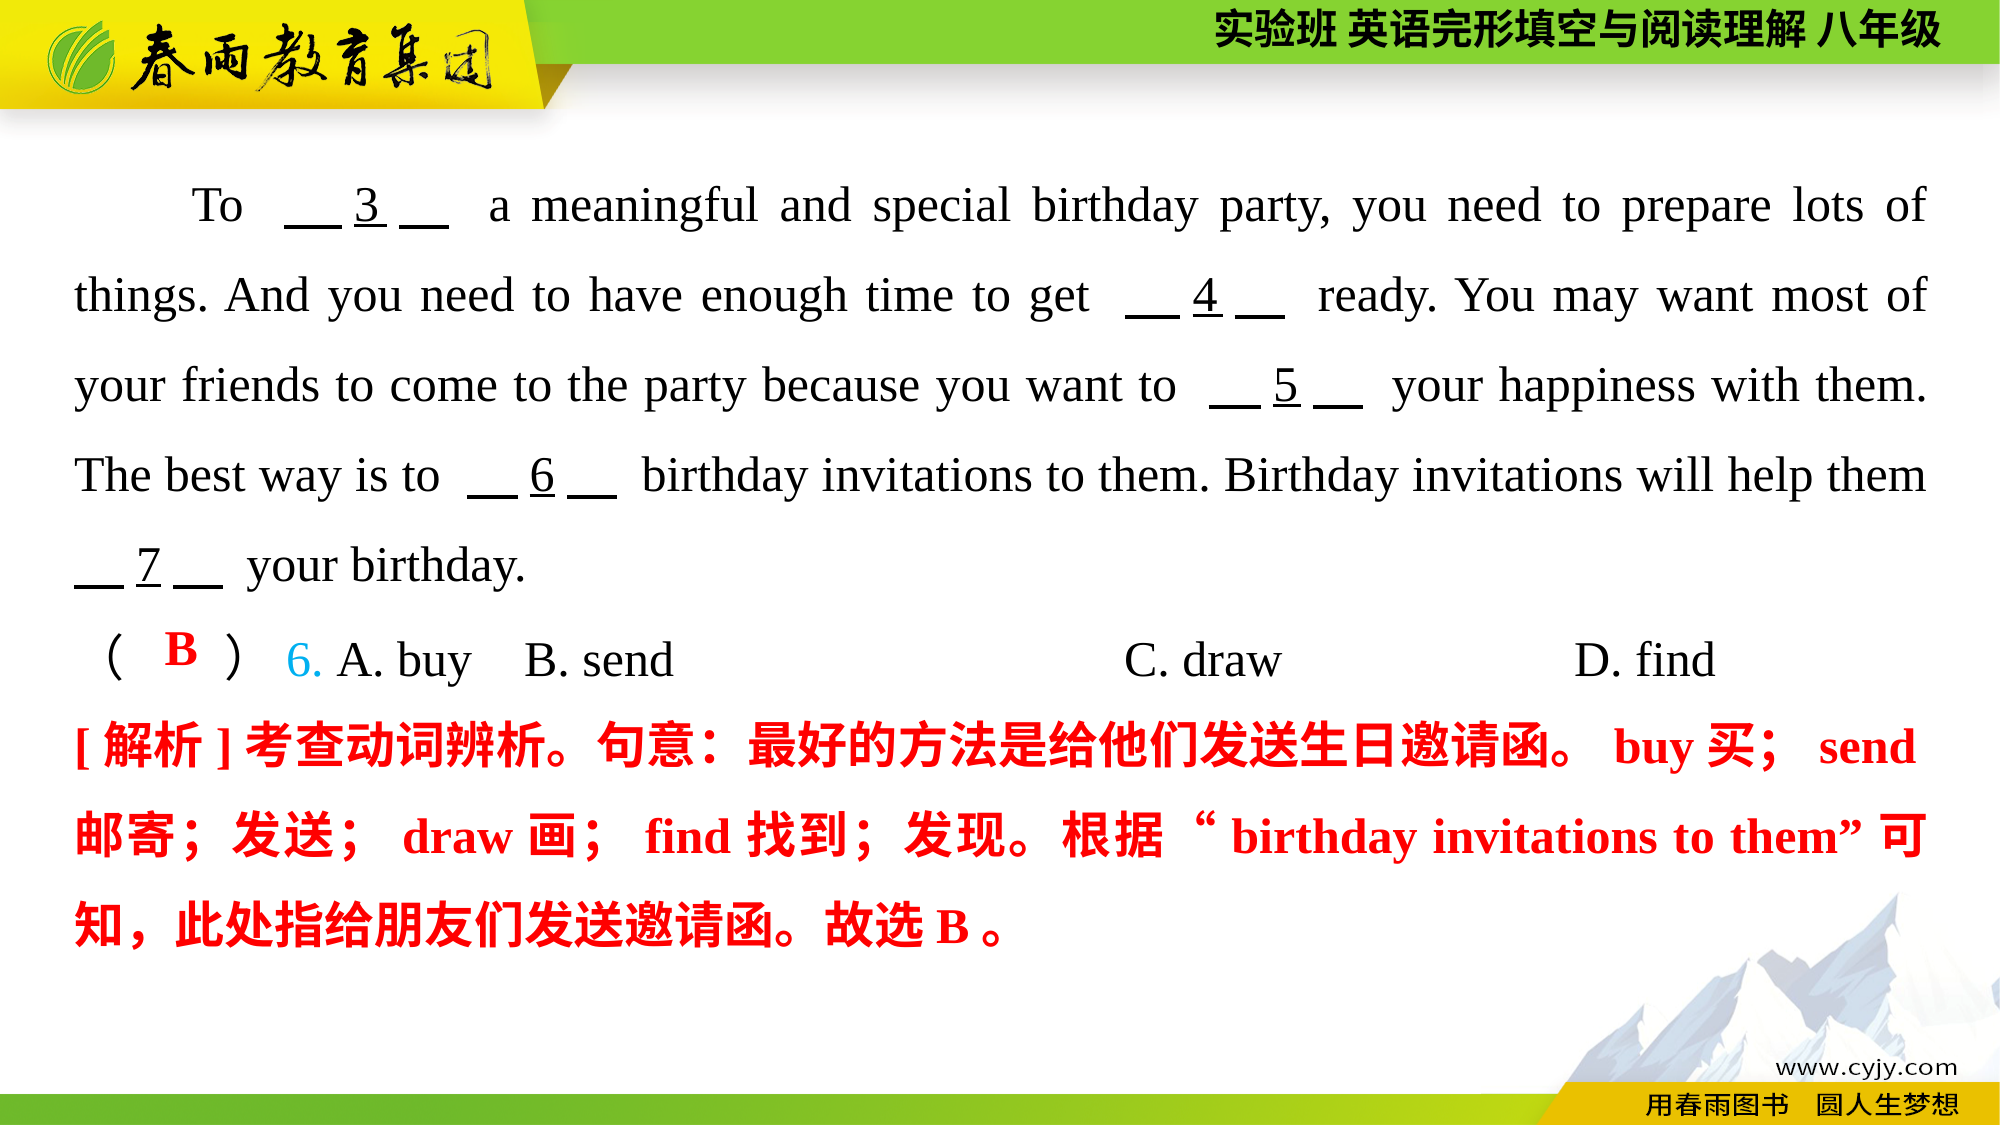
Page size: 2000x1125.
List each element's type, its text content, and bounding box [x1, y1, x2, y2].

text_box B [149, 607, 213, 676]
text_box [解析]考查动词辨析。句意：最好的方法是给他们发送生日邀请函。buy买；send邮寄；发送；draw画；find找到；发现。根据“birthday invitations to them”可知，此处指给朋友们发送邀请函。故选B。 [59, 676, 1944, 962]
text_box （ ）6. A. buy B. send C. draw D. find [59, 588, 1944, 676]
list To 3 a meaningful and special birthday party, you need to prepare lots of things. And you need to have enough time to get 4 ready. You may want most of your friends to come to the party because you want to 5 your happiness with them. The best way is to 6 birthday invitations to them. Birthday invitations will help them 7 your birthday. [59, 133, 1944, 588]
picture [0, 0, 2000, 1125]
